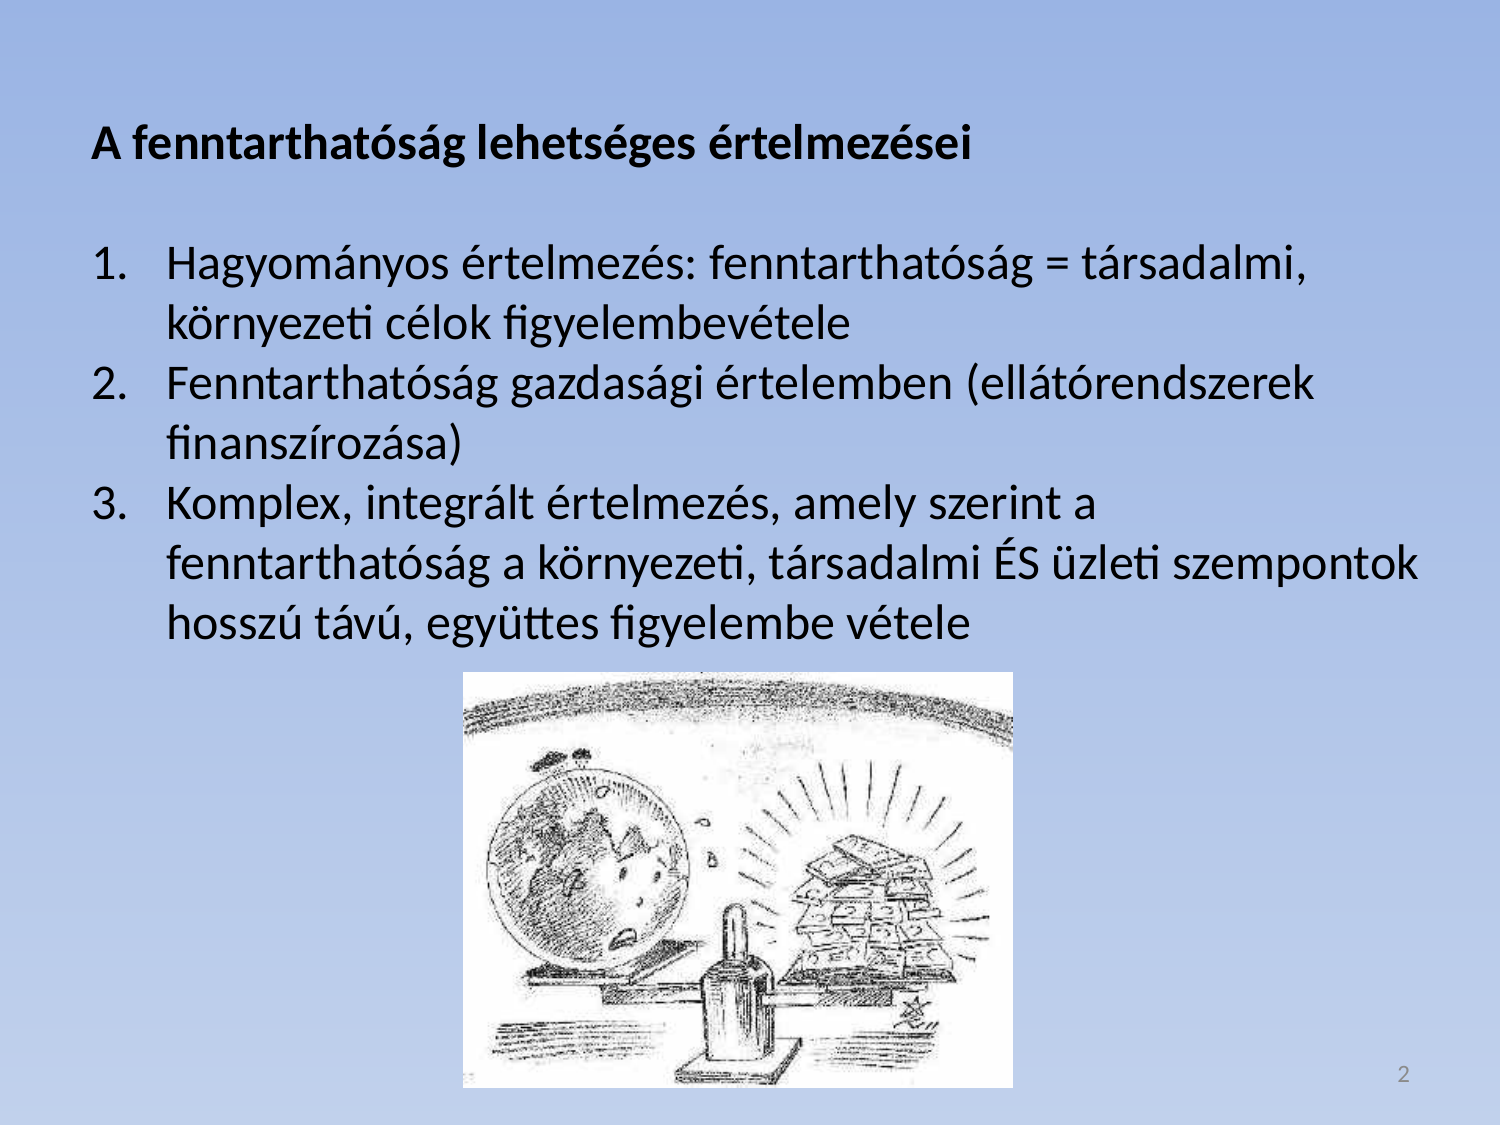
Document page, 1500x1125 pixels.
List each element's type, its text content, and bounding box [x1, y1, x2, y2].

slide_number 2 [1074, 1042, 1425, 1103]
picture [463, 671, 1013, 1089]
text_box A fenntarthatóság lehetséges értelmezései Hagyományos értelmezés: fenntarthatóság = társadalmi, környezeti célok figyelembevétele Fenntarthatóság gazdasági értelemben (ellátórendszerek finanszírozása) Komplex, integrált értelmezés, amely szerint a fenntarthatóság a környezeti, társadalmi ÉS üzleti szempontok hosszú távú, együttes figyelembe vétele [76, 101, 1447, 657]
